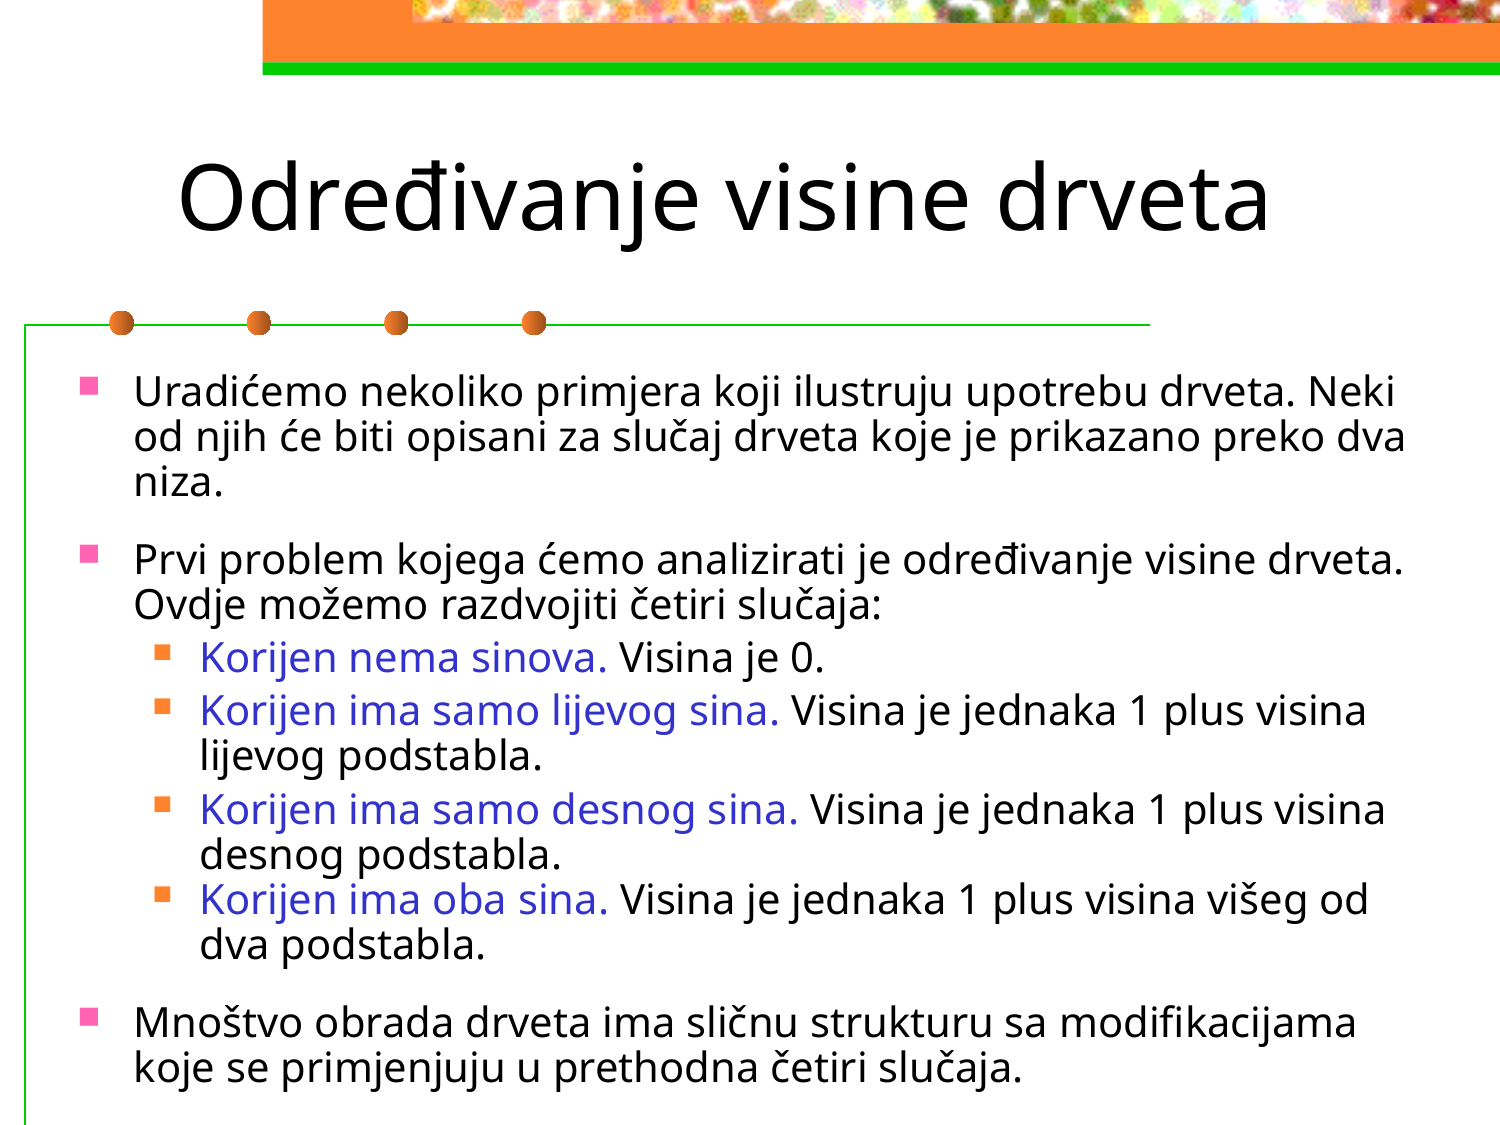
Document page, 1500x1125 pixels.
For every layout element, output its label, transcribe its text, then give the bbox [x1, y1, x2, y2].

list Uradićemo nekoliko primjera koji ilustruju upotrebu drveta. Neki od njih će biti opisani za slučaj drveta koje je prikazano preko dva niza. Prvi problem kojega ćemo analizirati je određivanje visine drveta. Ovdje možemo razdvojiti četiri slučaja: Korijen nema sinova. Visina je 0. Korijen ima samo lijevog sina. Visina je jednaka 1 plus visina lijevog podstabla. Korijen ima samo desnog sina. Visina je jednaka 1 plus visina desnog podstabla. Korijen ima oba sina. Visina je jednaka 1 plus visina višeg od dva podstabla. Mnoštvo obrada drveta ima sličnu strukturu sa modifikacijama koje se primjenjuju u prethodna četiri slučaja. [62, 362, 1425, 1100]
title Određivanje visine drveta [87, 99, 1363, 288]
picture [412, 0, 1500, 23]
